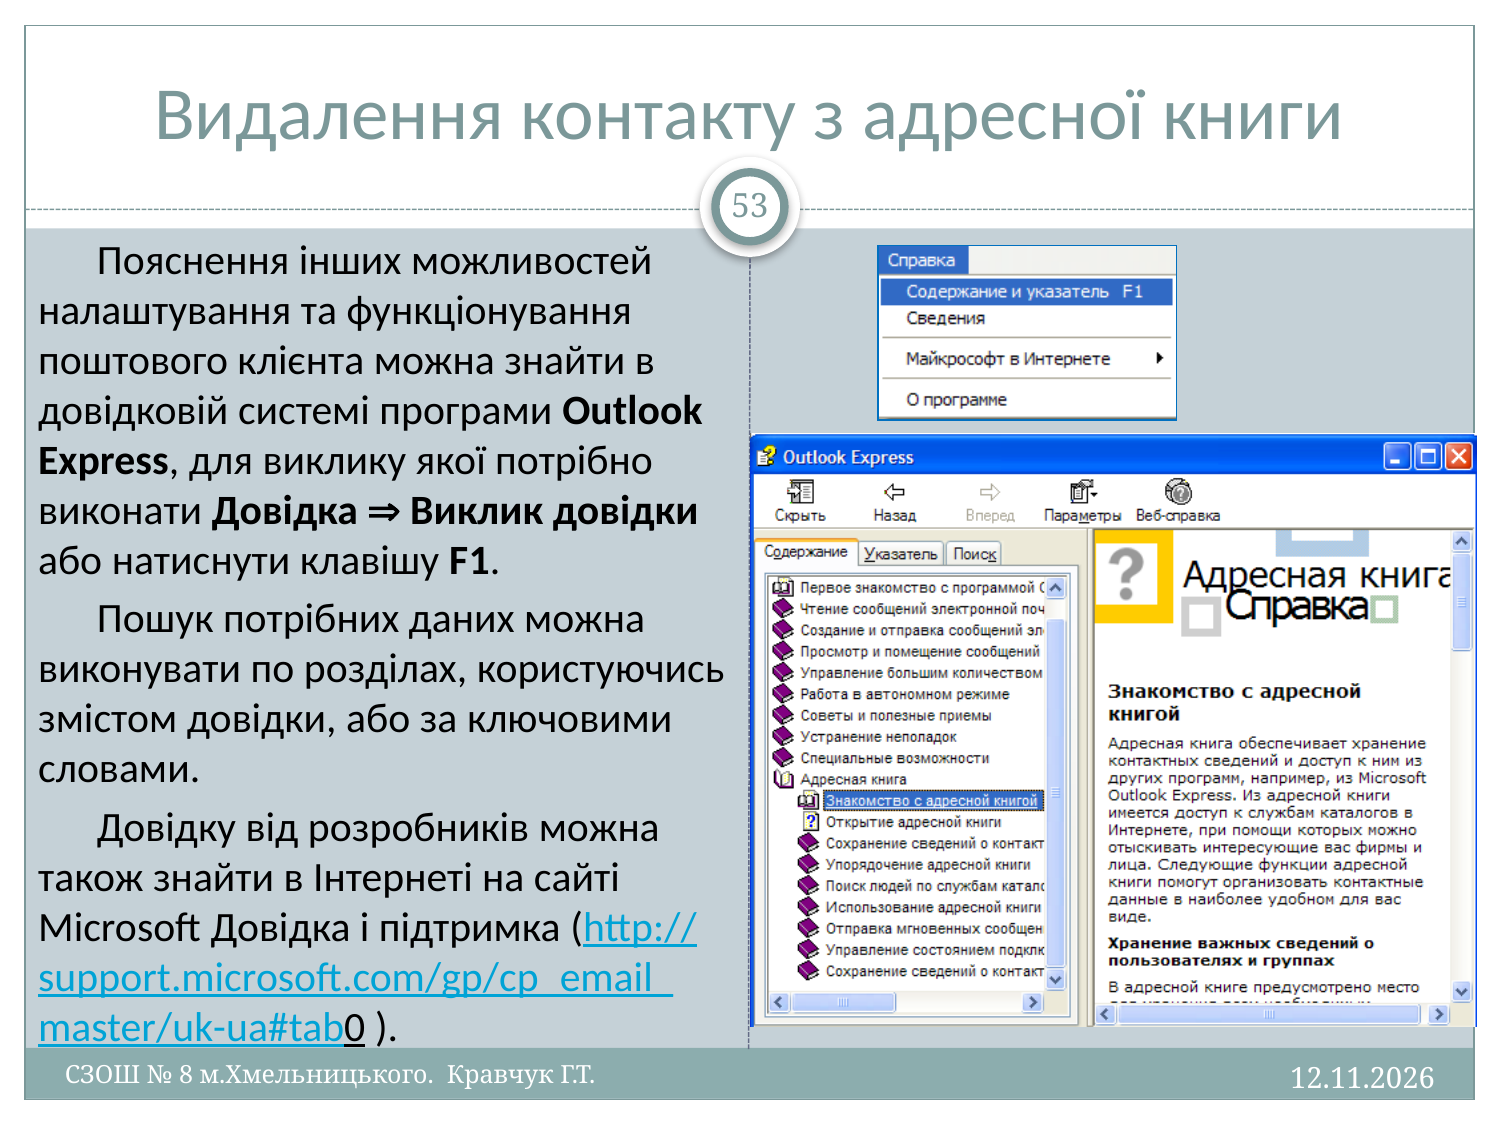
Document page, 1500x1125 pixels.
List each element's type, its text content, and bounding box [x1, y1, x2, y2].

footer СЗОШ № 8 м.Хмельницького. Кравчук Г.Т. [50, 1051, 638, 1112]
slide_number 53 [712, 170, 788, 243]
picture [878, 245, 1176, 420]
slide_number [950, 1051, 1450, 1112]
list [749, 433, 1477, 1028]
list Пояснення інших можливостей налаштування та функціонування поштового клієнта можна знайти в довідковій системі програми Outlook Express, для виклику якої потрібно виконати Довідка  Виклик довідки або натиснути клавішу F1. Пошук потрібних даних можна виконувати по розділах, користуючись змістом довідки, або за ключовими словами. Довідку від розробників можна також знайти в Інтернеті на сайті Microsoft Довідка і підтримка (http://support.microsoft.com/gp/ср_email_master/uk-ua#tab0 ). [23, 224, 750, 1043]
title Видалення контакту з адресної книги [49, 37, 1450, 162]
